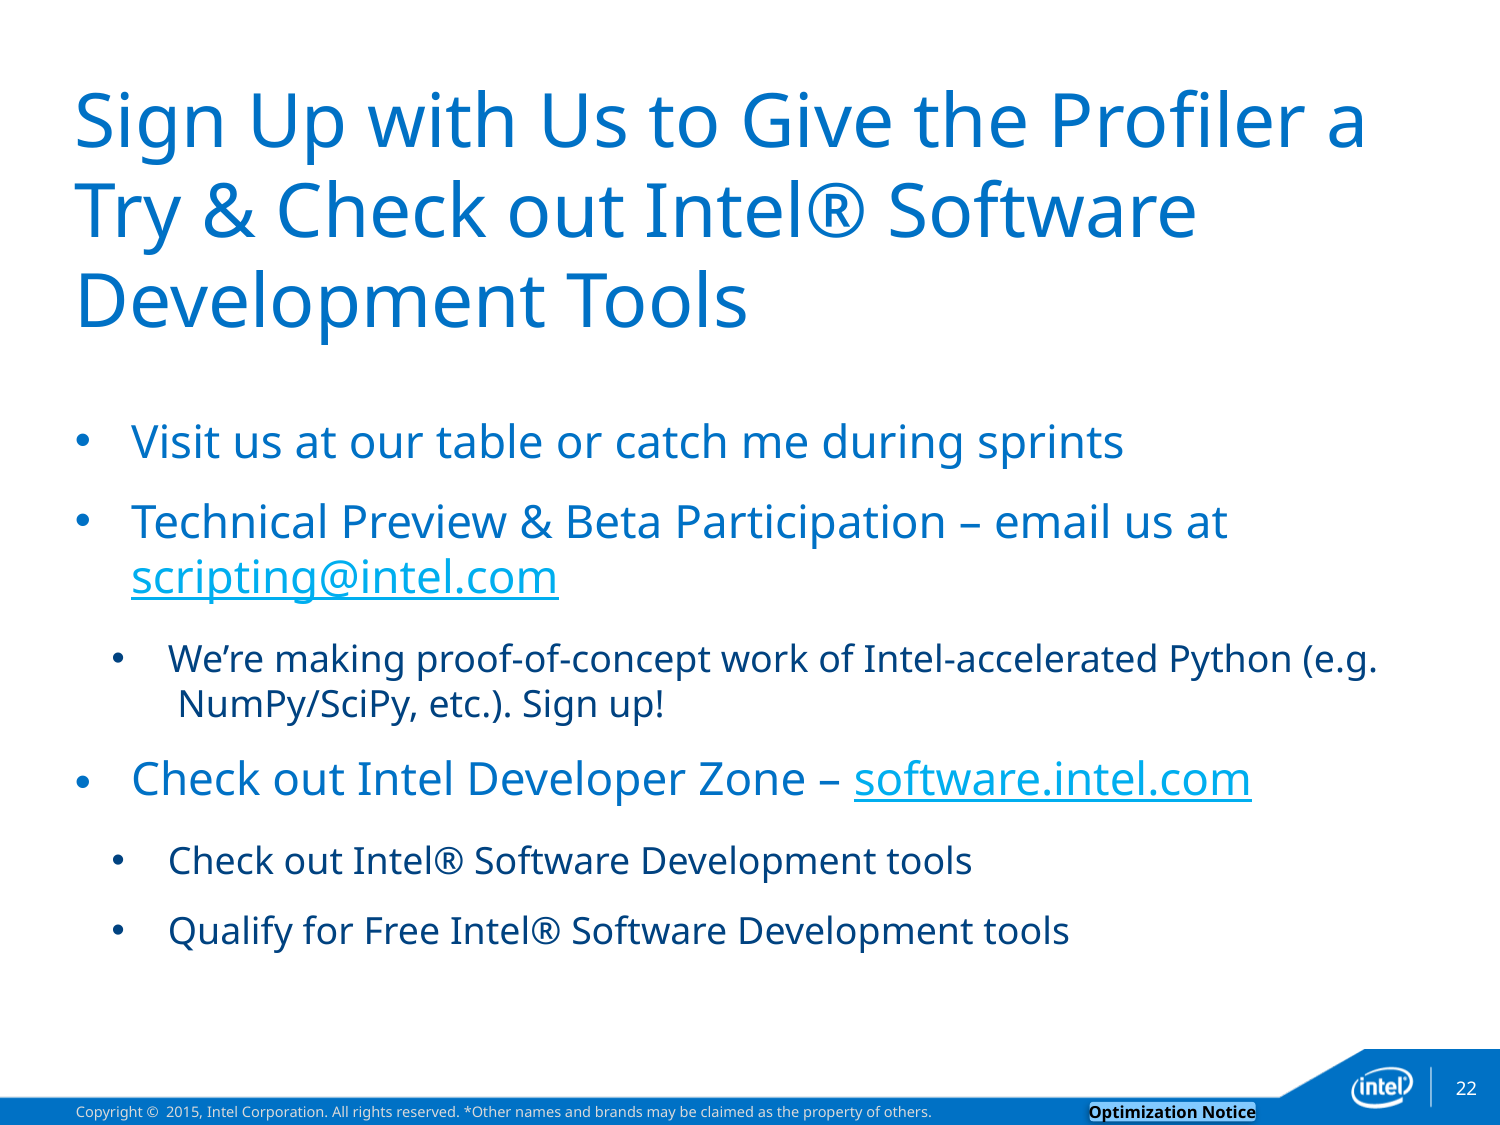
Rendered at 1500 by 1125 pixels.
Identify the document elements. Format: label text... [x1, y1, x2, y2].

slide_number 22 [1406, 1059, 1478, 1119]
list Visit us at our table or catch me during sprints Technical Preview & Beta Participation – email us at scripting@intel.com We’re making proof-of-concept work of Intel-accelerated Python (e.g. NumPy/SciPy, etc.). Sign up! Check out Intel Developer Zone – software.intel.com Check out Intel® Software Development tools Qualify for Free Intel® Software Development tools [74, 412, 1425, 1013]
picture [0, 1049, 1500, 1125]
title Sign Up with Us to Give the Profiler a Try & Check out Intel® Software Development Tools [74, 72, 1425, 261]
